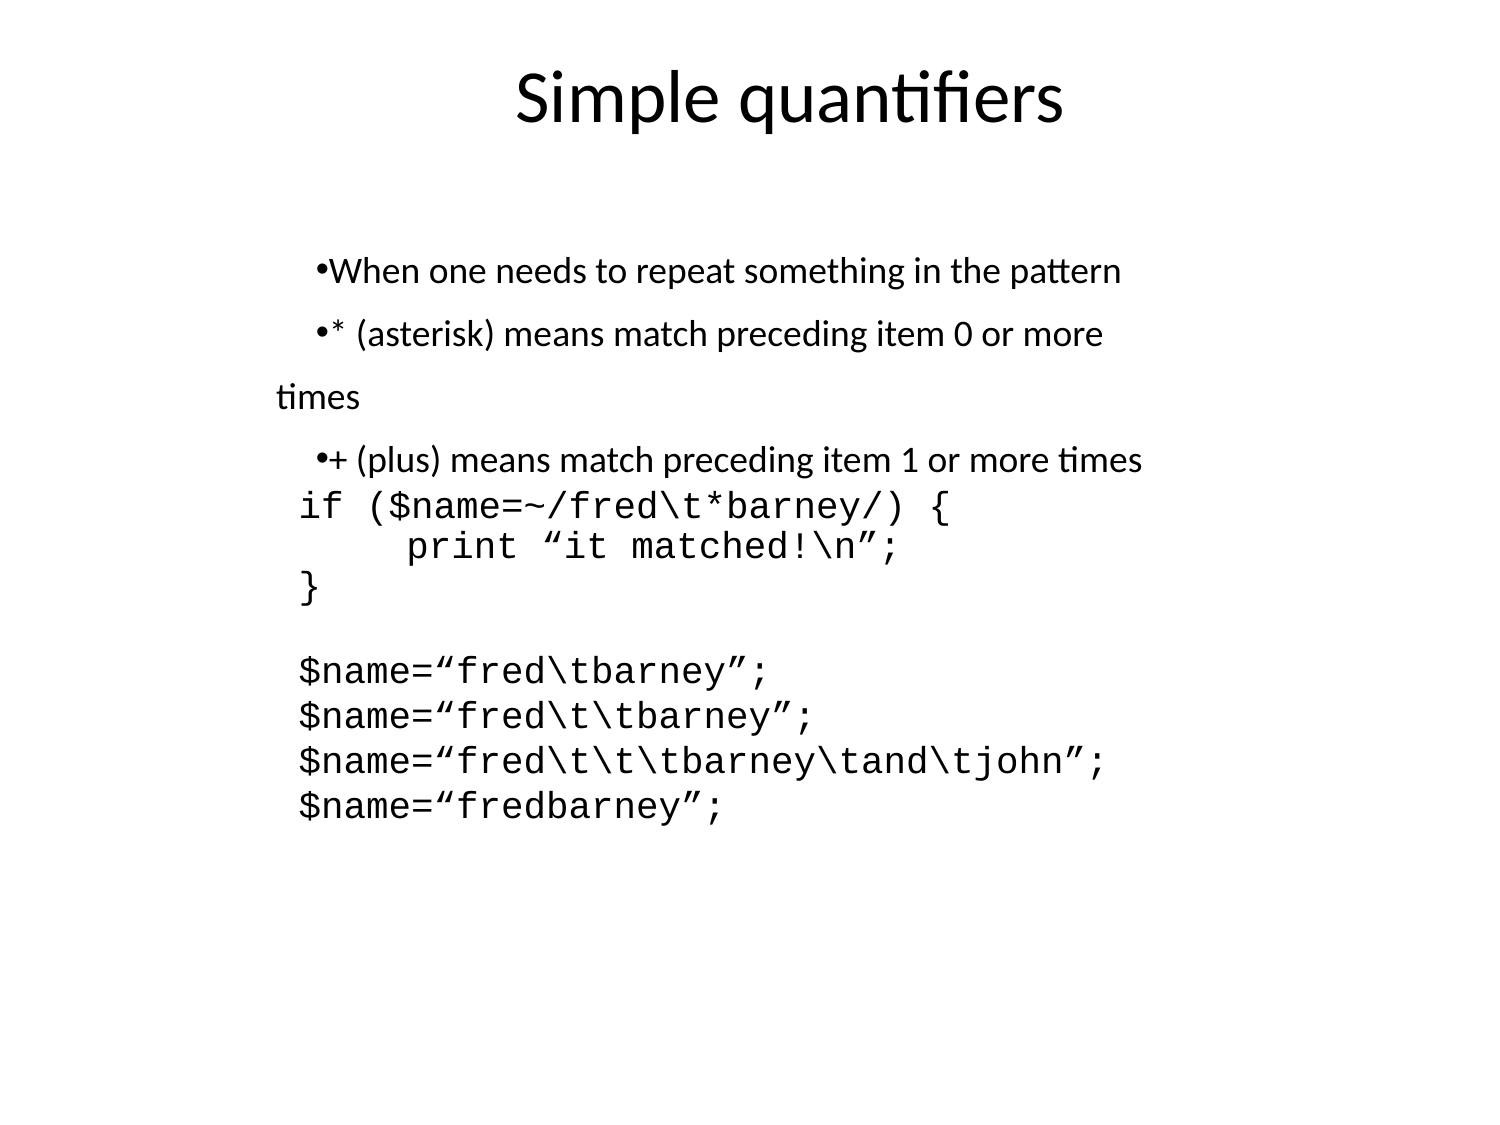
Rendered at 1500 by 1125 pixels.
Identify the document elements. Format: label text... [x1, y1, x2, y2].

text_box When one needs to repeat something in the pattern * (asterisk) means match preceding item 0 or more times + (plus) means match preceding item 1 or more times [262, 238, 1193, 487]
text_box Simple quantifiers [502, 40, 1079, 145]
text_box if ($name=~/fred\t*barney/) { print “it matched!\n”; } $name=“fred\tbarney”; $name=“fred\t\tbarney”; $name=“fred\t\t\tbarney\tand\tjohn”; $name=“fredbarney”; [285, 480, 1159, 878]
